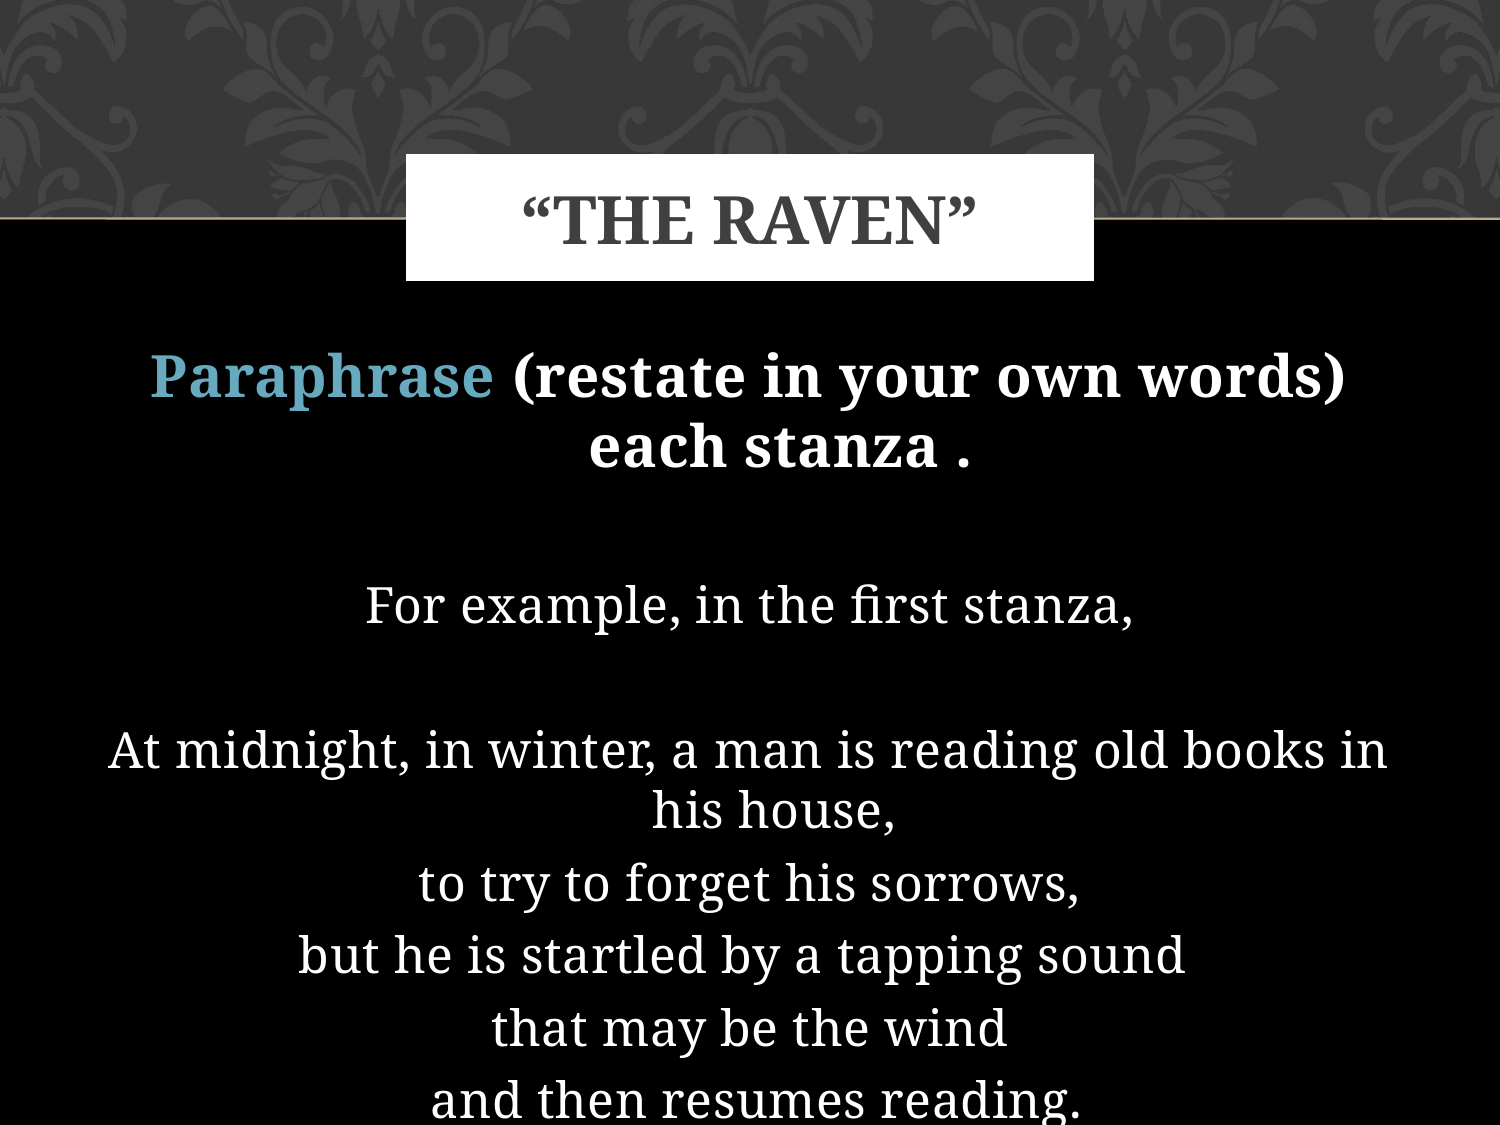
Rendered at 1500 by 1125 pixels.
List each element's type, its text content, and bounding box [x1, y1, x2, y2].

title “THE RAVEN” [406, 154, 1094, 281]
list Paraphrase (restate in your own words) each stanza . For example, in the first stanza, At midnight, in winter, a man is reading old books in his house, to try to forget his sorrows, but he is startled by a tapping sound that may be the wind and then resumes reading. [75, 331, 1425, 1007]
